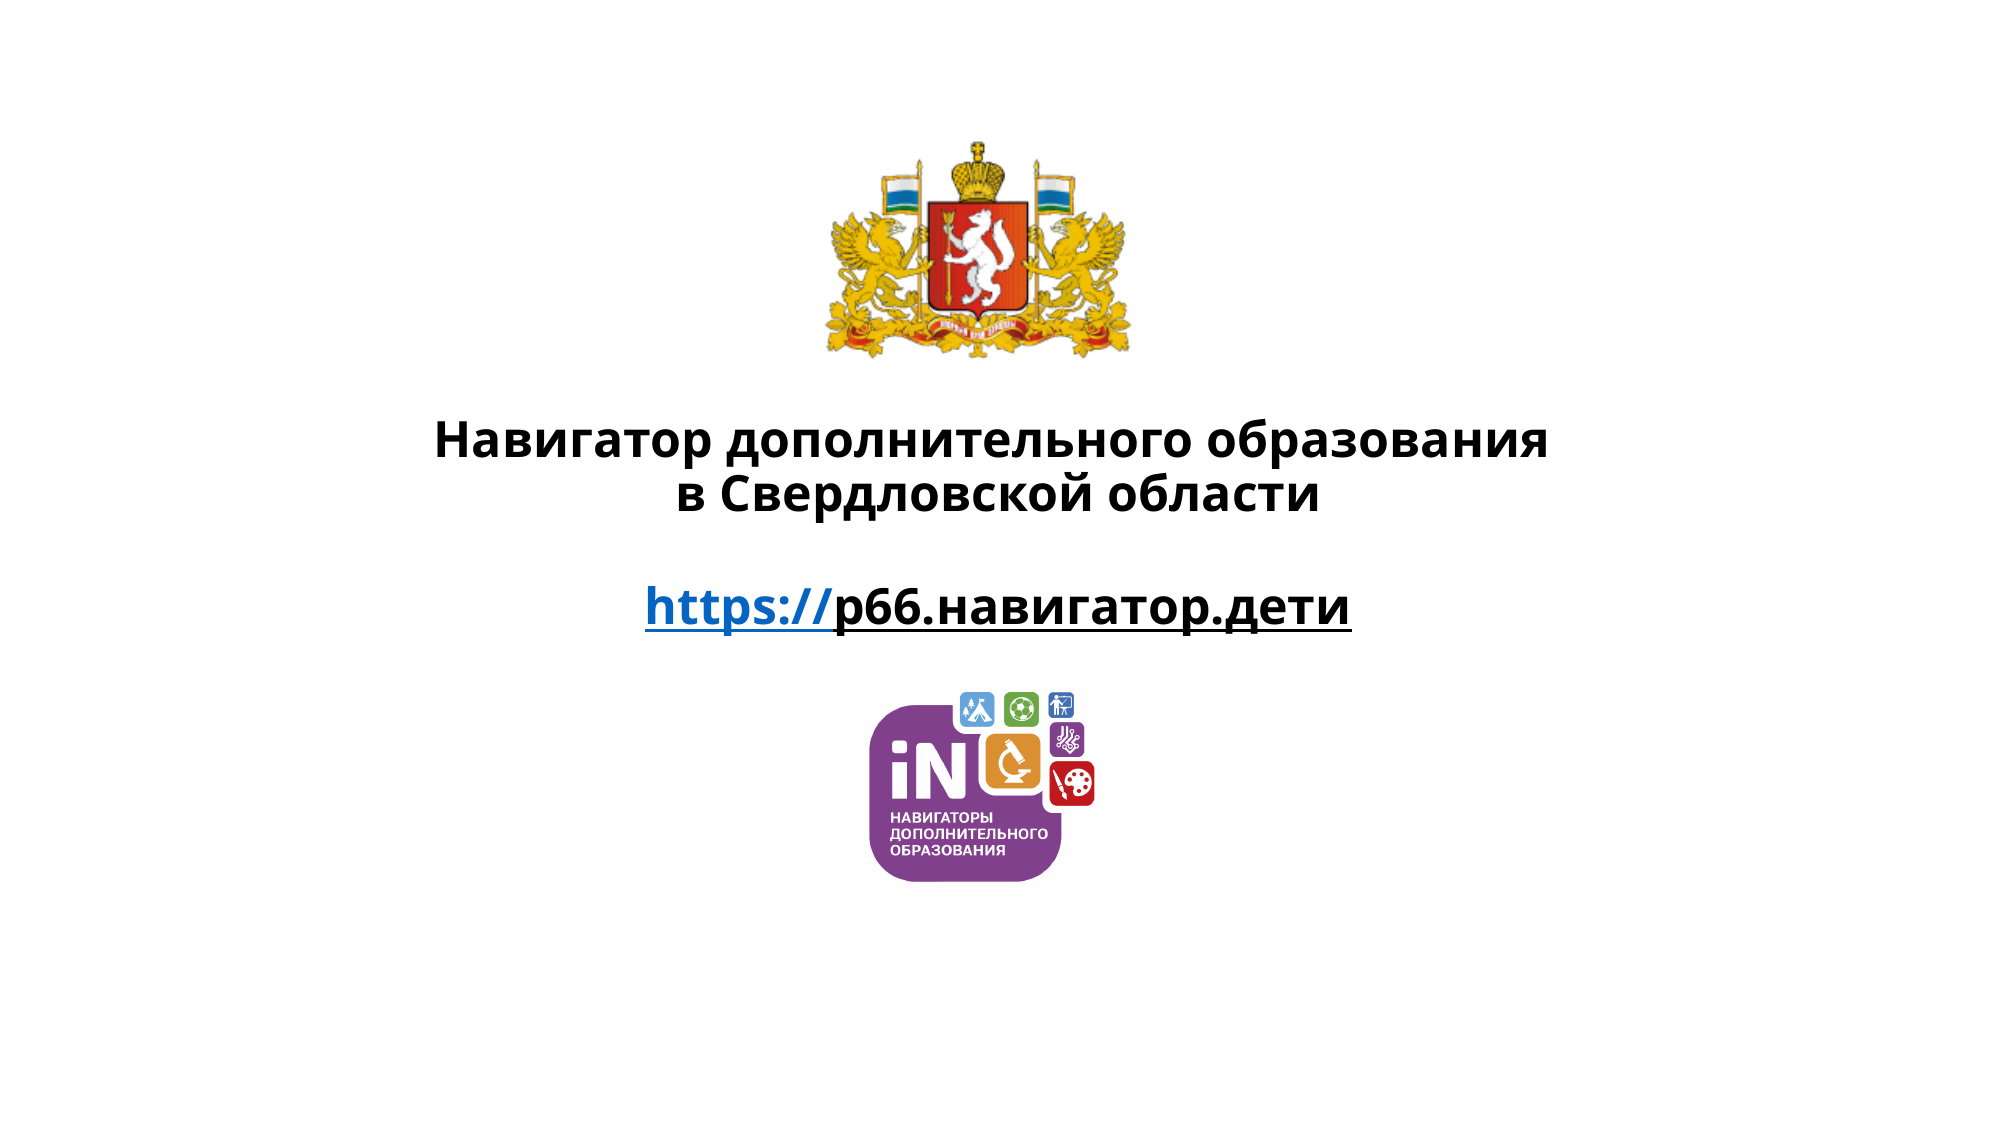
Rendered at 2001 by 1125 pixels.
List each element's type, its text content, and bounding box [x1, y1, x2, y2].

picture [856, 677, 1101, 896]
picture [822, 109, 1135, 422]
title Навигатор дополнительного образования в Свердловской области https://р66.навигатор.дети [135, 41, 1861, 1016]
